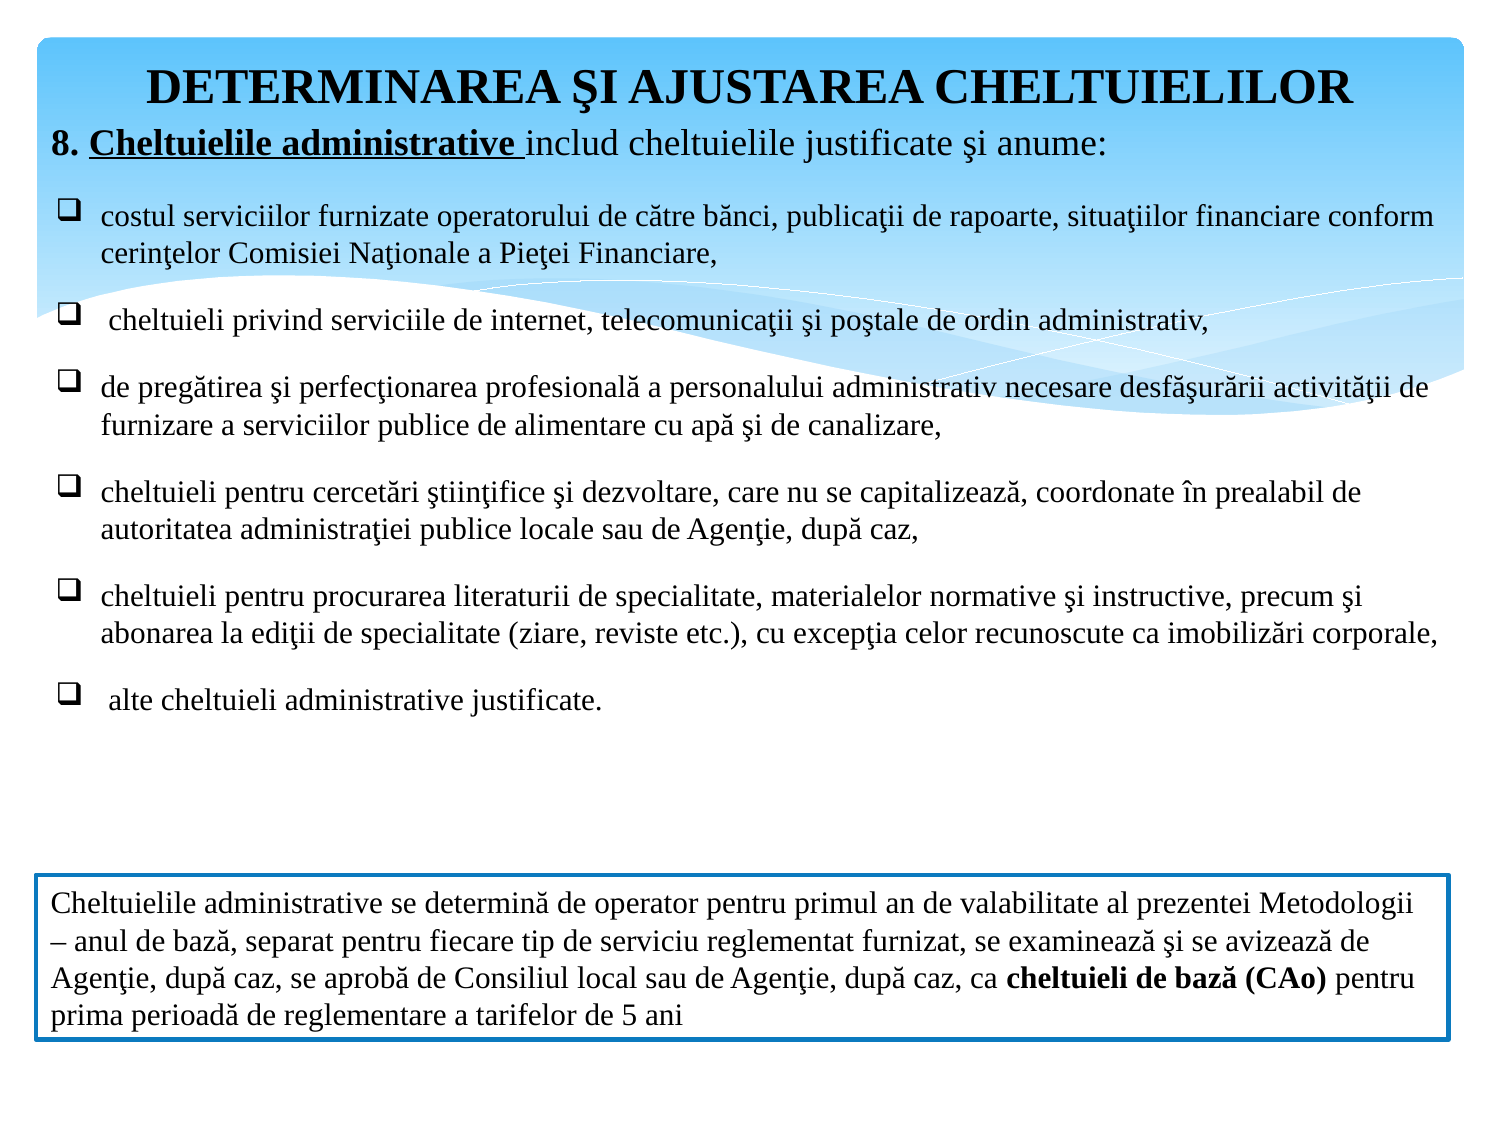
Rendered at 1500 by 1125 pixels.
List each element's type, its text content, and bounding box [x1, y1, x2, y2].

text_box Cheltuielile administrative se determină de operator pentru primul an de valabilitate al prezentei Metodologii – anul de bază, separat pentru fiecare tip de serviciu reglementat furnizat, se examinează şi se avizează de Agenţie, după caz, se aprobă de Consiliul local sau de Agenţie, după caz, ca cheltuieli de bază (CAo) pentru prima perioadă de reglementare a tarifelor de 5 ani [35, 874, 1449, 1040]
list costul serviciilor furnizate operatorului de către bănci, publicaţii de rapoarte, situaţiilor financiare conform cerinţelor Comisiei Naţionale a Pieţei Financiare, cheltuieli privind serviciile de internet, telecomunicaţii şi poştale de ordin administrativ, de pregătirea şi perfecţionarea profesională a personalului administrativ necesare desfăşurării activităţii de furnizare a serviciilor publice de alimentare cu apă şi de canalizare, cheltuieli pentru cercetări ştiinţifice şi dezvoltare, care nu se capitalizează, coordonate în prealabil de autoritatea administraţiei publice locale sau de Agenţie, după caz, cheltuieli pentru procurarea literaturii de specialitate, materialelor normative şi instructive, precum şi abonarea la ediţii de specialitate (ziare, reviste etc.), cu excepţia celor recunoscute ca imobilizări corporale, alte cheltuieli administrative justificate. [40, 187, 1466, 863]
text_box DETERMINAREA ŞI AJUSTAREA CHELTUIELILOR [50, 37, 1375, 122]
title 8. Cheltuielile administrative includ cheltuielile justificate şi anume: [35, 99, 1336, 180]
